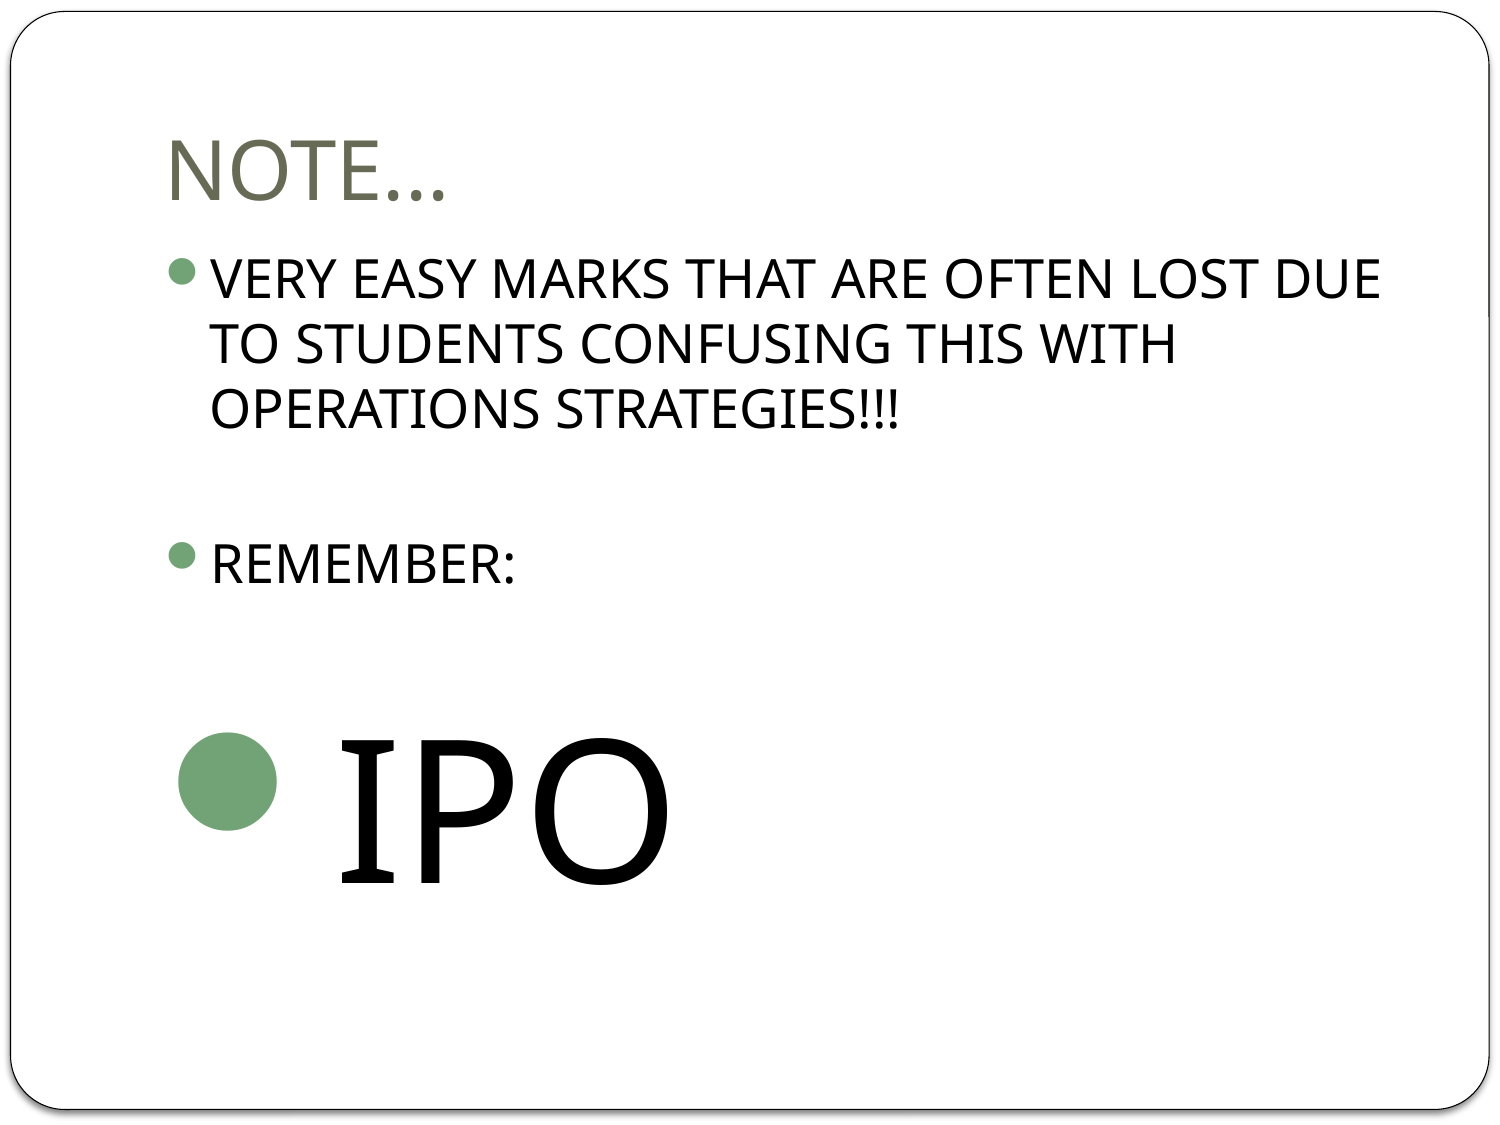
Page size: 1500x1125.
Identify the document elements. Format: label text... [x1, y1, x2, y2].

list VERY EASY MARKS THAT ARE OFTEN LOST DUE TO STUDENTS CONFUSING THIS WITH OPERATIONS STRATEGIES!!! REMEMBER: IPO [150, 237, 1425, 988]
title NOTE... [150, 45, 1425, 233]
